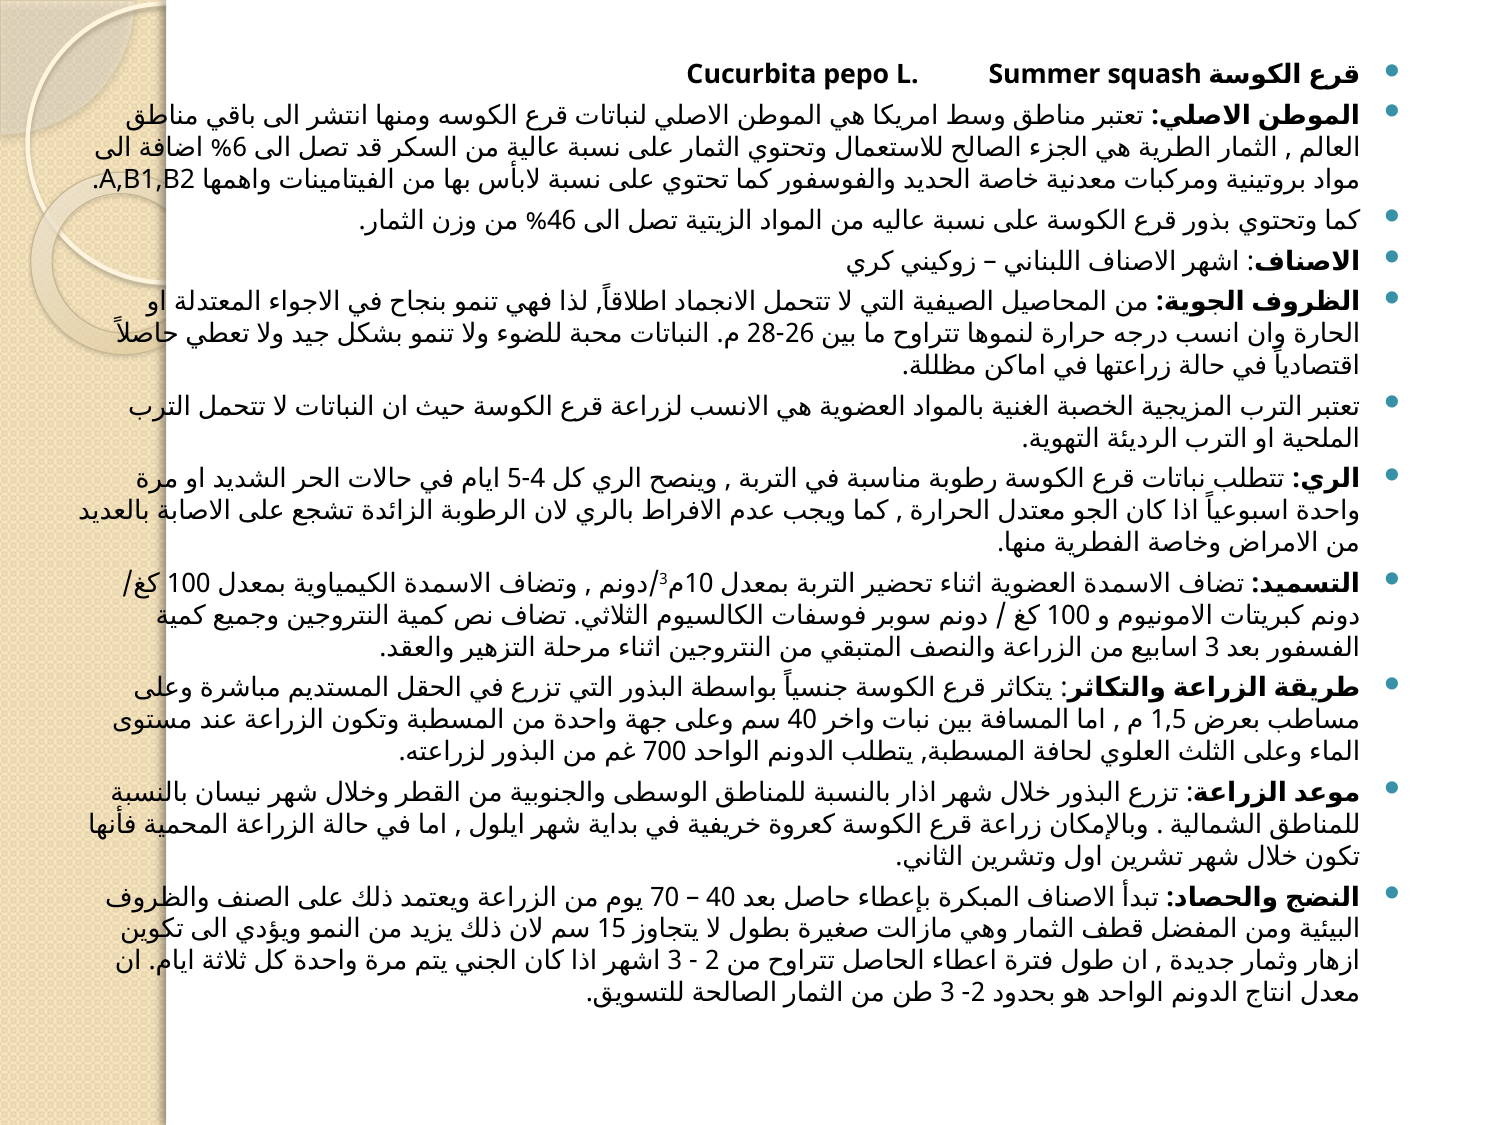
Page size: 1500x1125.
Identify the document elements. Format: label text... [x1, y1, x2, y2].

title [235, 45, 1466, 233]
list قرع الكوسة Cucurbita pepo L. Summer squash الموطن الاصلي: تعتبر مناطق وسط امريكا هي الموطن الاصلي لنباتات قرع الكوسه ومنها انتشر الى باقي مناطق العالم , الثمار الطرية هي الجزء الصالح للاستعمال وتحتوي الثمار على نسبة عالية من السكر قد تصل الى 6% اضافة الى مواد بروتينية ومركبات معدنية خاصة الحديد والفوسفور كما تحتوي على نسبة لابأس بها من الفيتامينات واهمها A,B1,B2. كما وتحتوي بذور قرع الكوسة على نسبة عاليه من المواد الزيتية تصل الى 46% من وزن الثمار. الاصناف: اشهر الاصناف اللبناني – زوكيني كري الظروف الجوية: من المحاصيل الصيفية التي لا تتحمل الانجماد اطلاقاً, لذا فهي تنمو بنجاح في الاجواء المعتدلة او الحارة وان انسب درجه حرارة لنموها تتراوح ما بين 26-28 م. النباتات محبة للضوء ولا تنمو بشكل جيد ولا تعطي حاصلاً اقتصادياً في حالة زراعتها في اماكن مظللة. تعتبر الترب المزيجية الخصبة الغنية بالمواد العضوية هي الانسب لزراعة قرع الكوسة حيث ان النباتات لا تتحمل الترب الملحية او الترب الرديئة التهوية. الري: تتطلب نباتات قرع الكوسة رطوبة مناسبة في التربة , وينصح الري كل 4-5 ايام في حالات الحر الشديد او مرة واحدة اسبوعياً اذا كان الجو معتدل الحرارة , كما ويجب عدم الافراط بالري لان الرطوبة الزائدة تشجع على الاصابة بالعديد من الامراض وخاصة الفطرية منها. التسميد: تضاف الاسمدة العضوية اثناء تحضير التربة بمعدل 10م3/دونم , وتضاف الاسمدة الكيمياوية بمعدل 100 كغ/ دونم كبريتات الامونيوم و 100 كغ / دونم سوبر فوسفات الكالسيوم الثلاثي. تضاف نص كمية النتروجين وجميع كمية الفسفور بعد 3 اسابيع من الزراعة والنصف المتبقي من النتروجين اثناء مرحلة التزهير والعقد. طريقة الزراعة والتكاثر: يتكاثر قرع الكوسة جنسياً بواسطة البذور التي تزرع في الحقل المستديم مباشرة وعلى مساطب بعرض 1,5 م , اما المسافة بين نبات واخر 40 سم وعلى جهة واحدة من المسطبة وتكون الزراعة عند مستوى الماء وعلى الثلث العلوي لحافة المسطبة, يتطلب الدونم الواحد 700 غم من البذور لزراعته. موعد الزراعة: تزرع البذور خلال شهر اذار بالنسبة للمناطق الوسطى والجنوبية من القطر وخلال شهر نيسان بالنسبة للمناطق الشمالية . وبالإمكان زراعة قرع الكوسة كعروة خريفية في بداية شهر ايلول , اما في حالة الزراعة المحمية فأنها تكون خلال شهر تشرين اول وتشرين الثاني. النضج والحصاد: تبدأ الاصناف المبكرة بإعطاء حاصل بعد 40 – 70 يوم من الزراعة ويعتمد ذلك على الصنف والظروف البيئية ومن المفضل قطف الثمار وهي مازالت صغيرة بطول لا يتجاوز 15 سم لان ذلك يزيد من النمو ويؤدي الى تكوين ازهار وثمار جديدة , ان طول فترة اعطاء الحاصل تتراوح من 2 - 3 اشهر اذا كان الجني يتم مرة واحدة كل ثلاثة ايام. ان معدل انتاج الدونم الواحد هو بحدود 2- 3 طن من الثمار الصالحة للتسويق. [62, 50, 1425, 1075]
